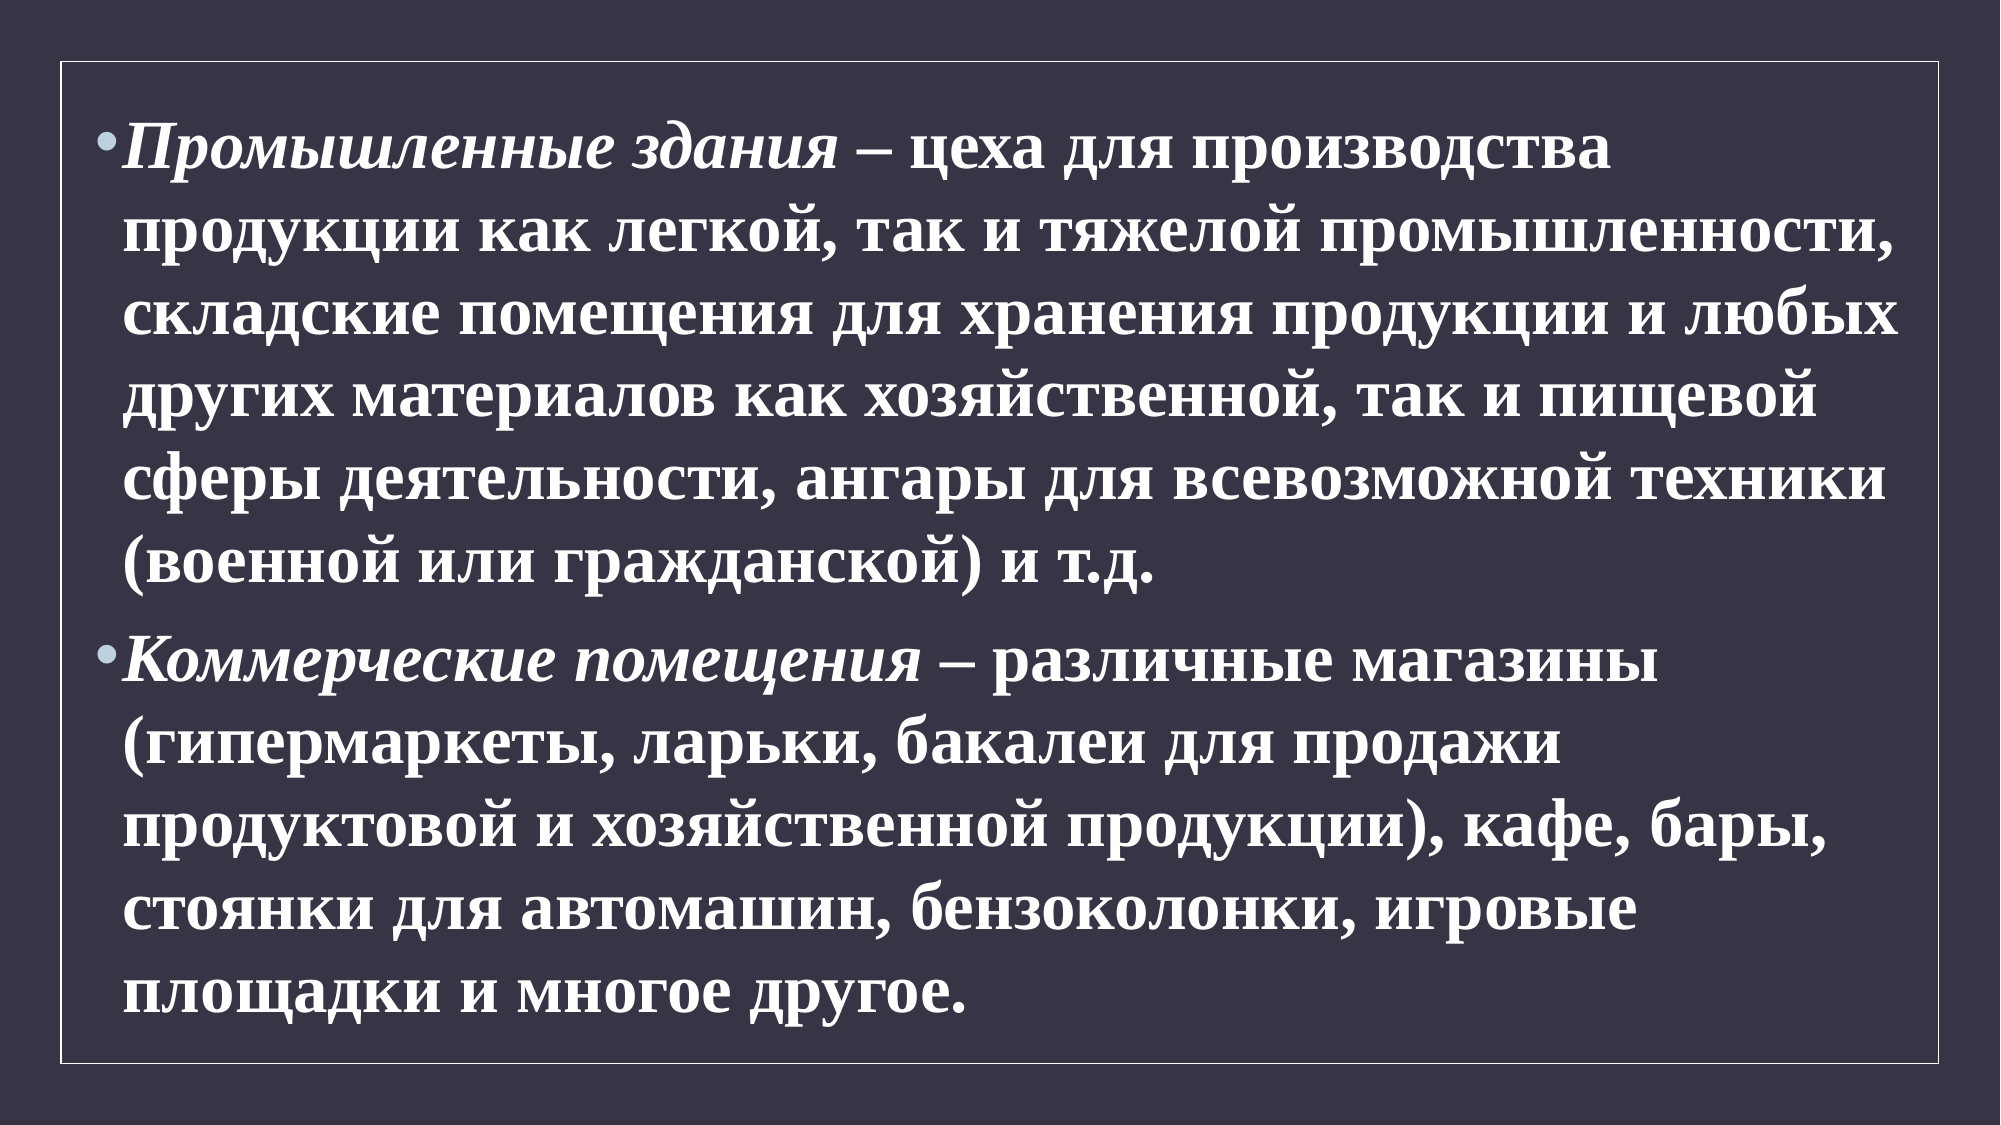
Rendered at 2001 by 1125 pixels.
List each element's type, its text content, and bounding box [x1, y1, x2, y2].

list Промышленные здания – цеха для производства продукции как легкой, так и тяжелой промышленности, складские помещения для хранения продукции и любых других материалов как хозяйственной, так и пищевой сферы деятельности, ангары для всевозможной техники (военной или гражданской) и т.д. Коммерческие помещения – различные магазины (гипермаркеты, ларьки, бакалеи для продажи продуктовой и хозяйственной продукции), кафе, бары, стоянки для автомашин, бензоколонки, игровые площадки и многое другое. [79, 91, 1948, 1053]
